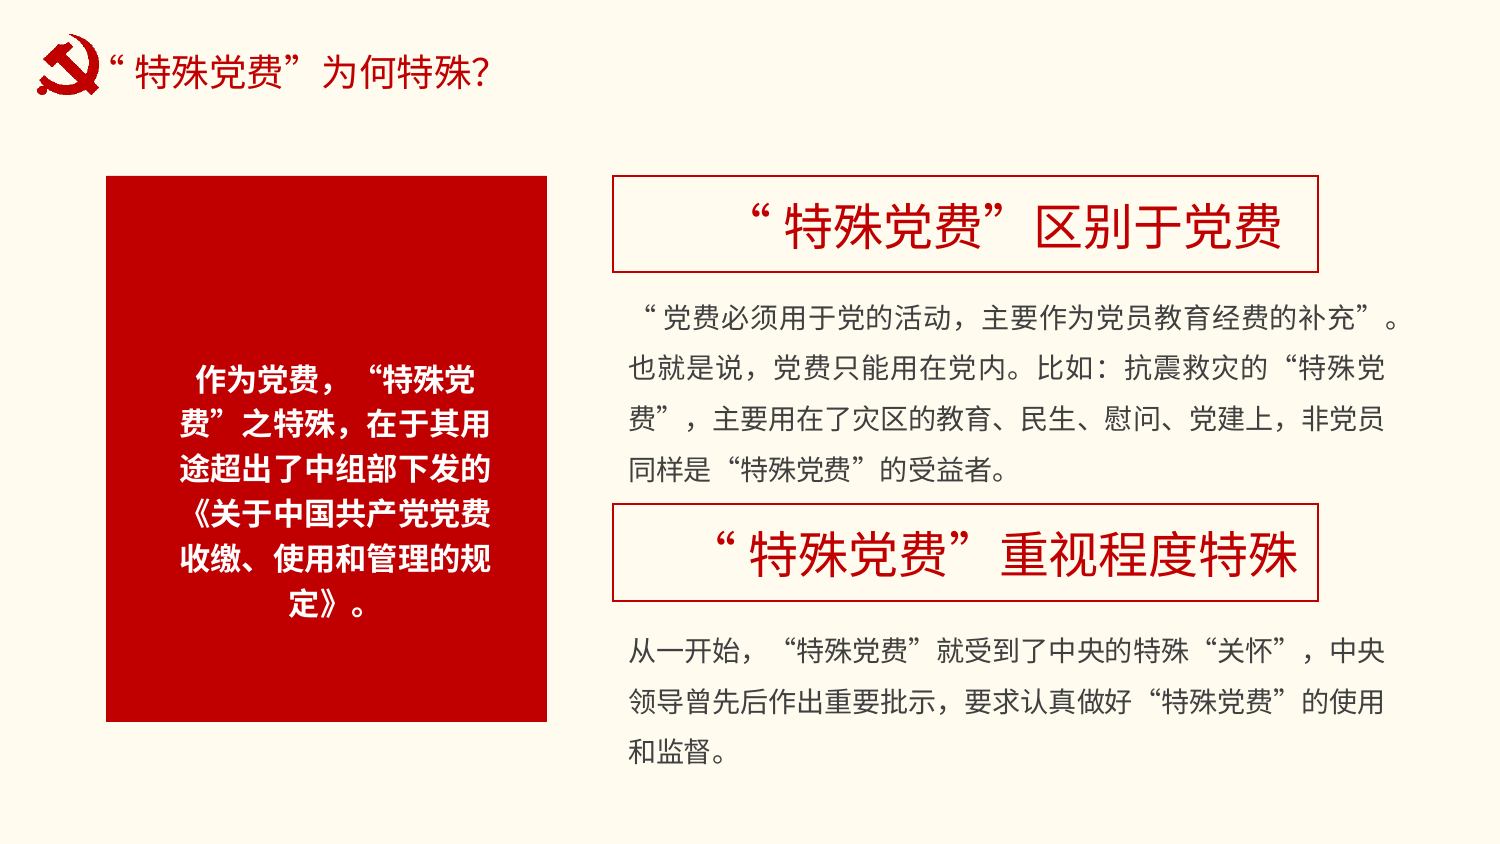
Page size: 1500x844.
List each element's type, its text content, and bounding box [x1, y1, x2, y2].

text_box 作为党费，“特殊党费”之特殊，在于其用途超出了中组部下发的《关于中国共产党党费收缴、使用和管理的规定》。 [151, 344, 520, 629]
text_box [613, 503, 1318, 601]
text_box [613, 175, 1318, 273]
picture [37, 34, 99, 95]
text_box “党费必须用于党的活动，主要作为党员教育经费的补充”。也就是说，党费只能用在党内。比如：抗震救灾的“特殊党费”，主要用在了灾区的教育、民生、慰问、党建上，非党员同样是“特殊党费”的受益者。 [613, 276, 1400, 493]
text_box [106, 175, 547, 722]
text_box 从一开始，“特殊党费”就受到了中央的特殊“关怀”，中央领导曾先后作出重要批示，要求认真做好“特殊党费”的使用和监督。 [613, 609, 1400, 776]
